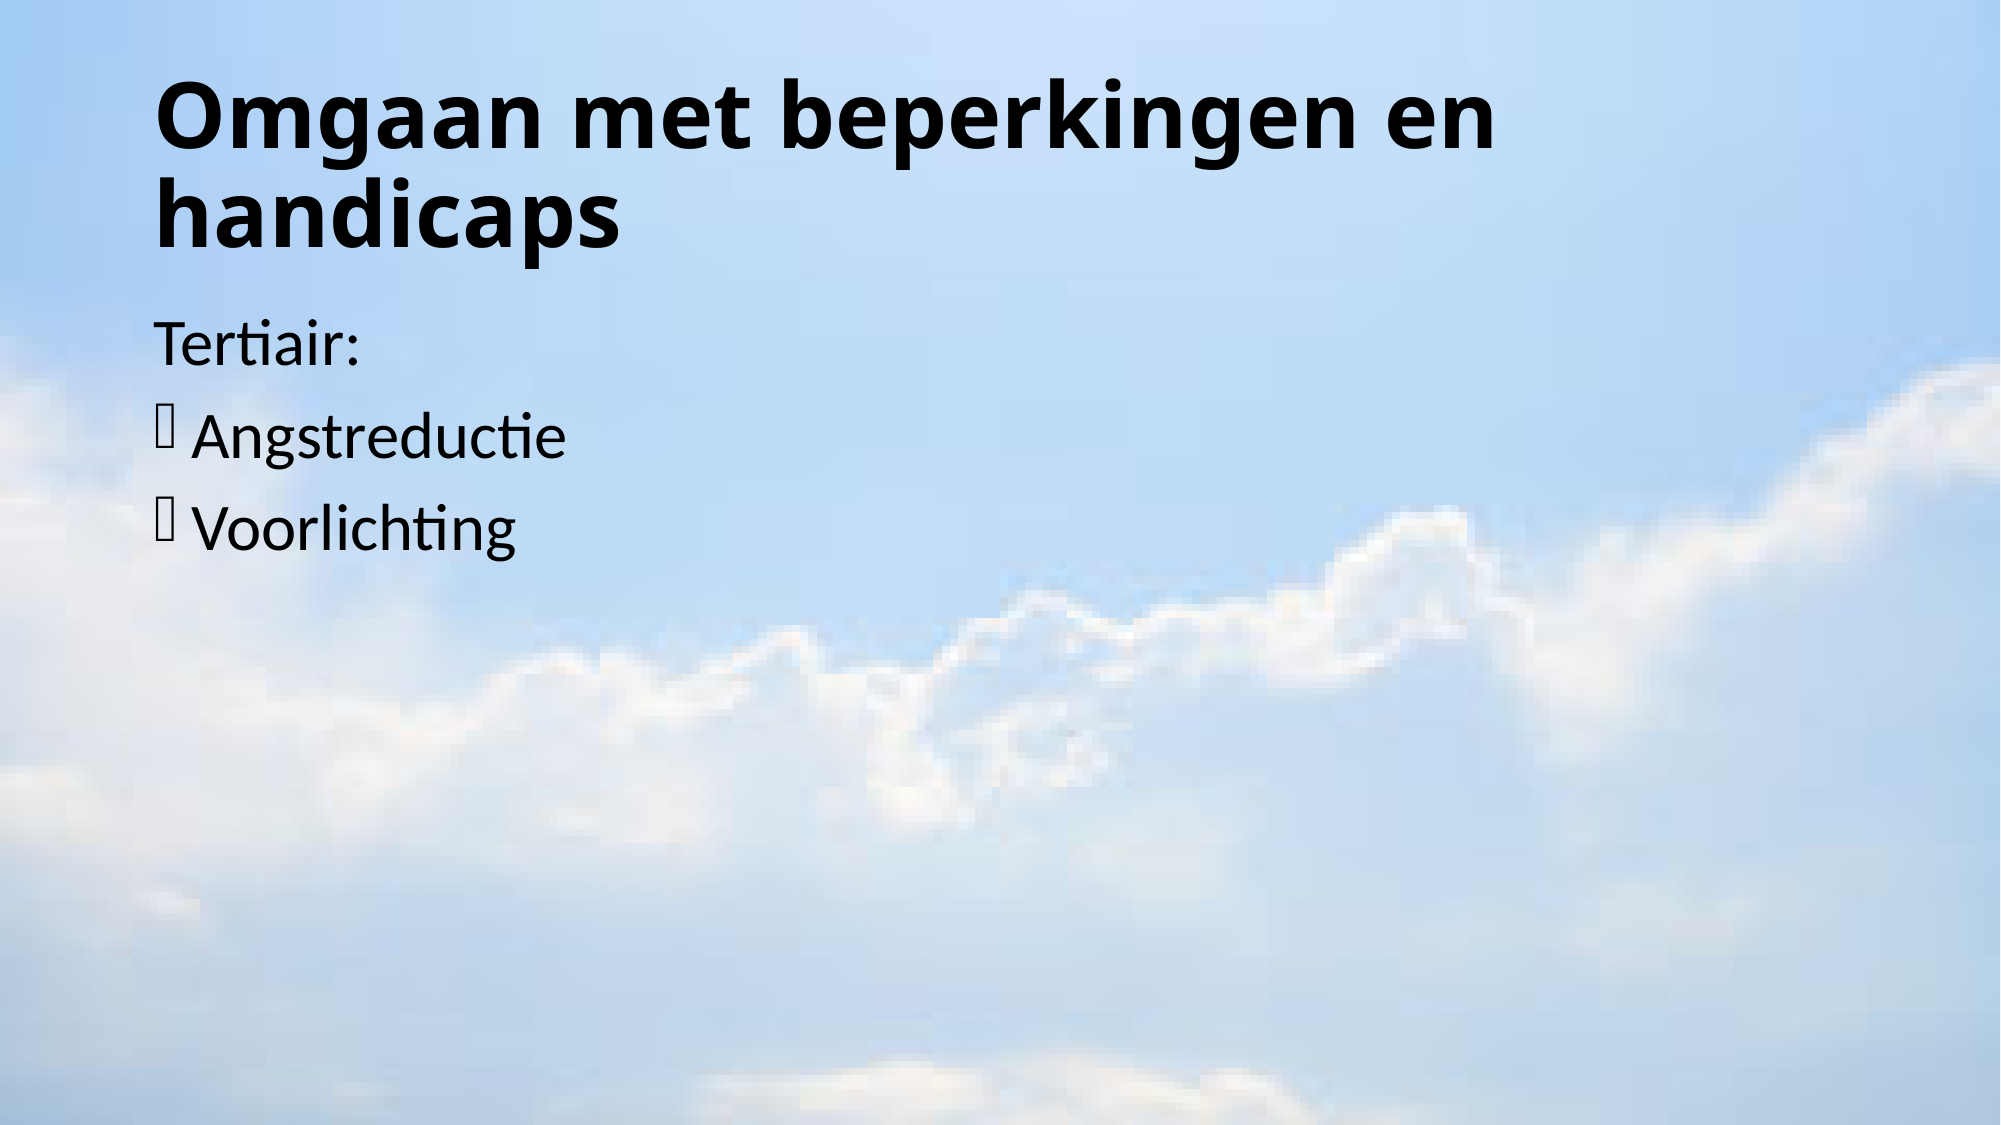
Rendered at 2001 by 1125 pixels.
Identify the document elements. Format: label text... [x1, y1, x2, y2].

list Tertiair: Angstreductie Voorlichting [138, 299, 1864, 1014]
picture [0, 0, 2001, 1125]
title Omgaan met beperkingen en handicaps [138, 60, 1864, 278]
